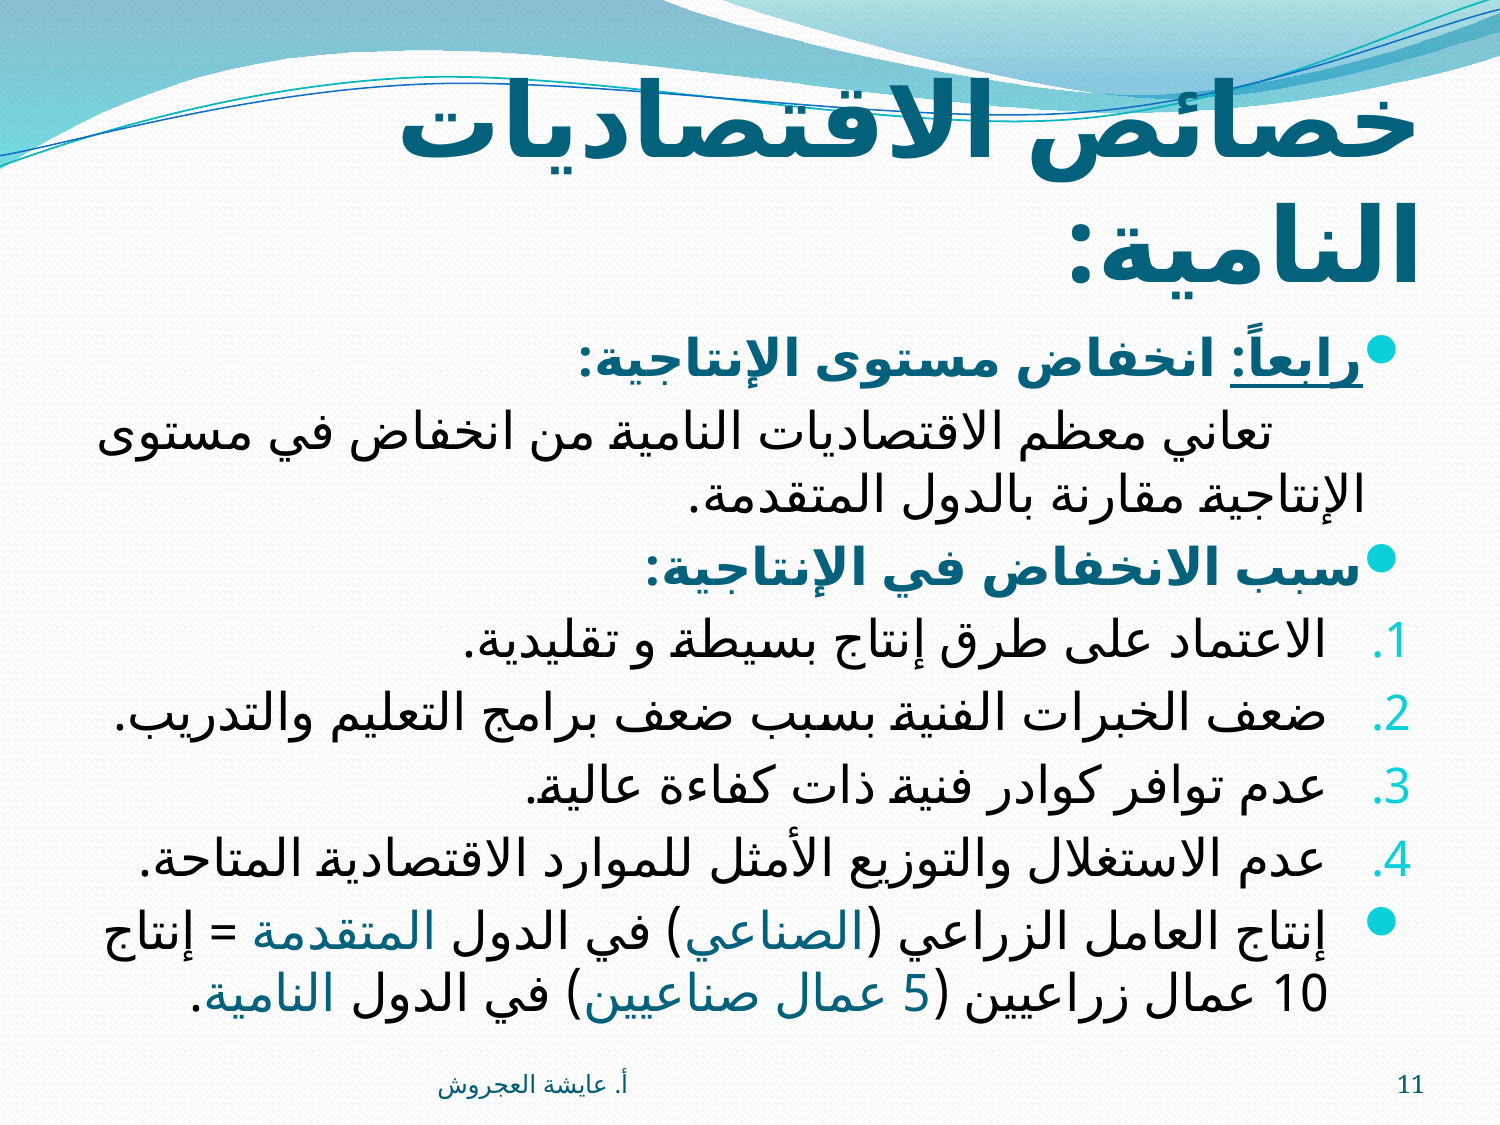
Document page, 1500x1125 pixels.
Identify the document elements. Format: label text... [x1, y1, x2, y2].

footer أ. عايشة العجروش [437, 1042, 988, 1103]
list رابعاً: انخفاض مستوى الإنتاجية: تعاني معظم الاقتصاديات النامية من انخفاض في مستوى الإنتاجية مقارنة بالدول المتقدمة. سبب الانخفاض في الإنتاجية: الاعتماد على طرق إنتاج بسيطة و تقليدية. ضعف الخبرات الفنية بسبب ضعف برامج التعليم والتدريب. عدم توافر كوادر فنية ذات كفاءة عالية. عدم الاستغلال والتوزيع الأمثل للموارد الاقتصادية المتاحة. إنتاج العامل الزراعي (الصناعي) في الدول المتقدمة = إنتاج 10 عمال زراعيين (5 عمال صناعيين) في الدول النامية. [75, 317, 1425, 1038]
title خصائص الاقتصاديات النامية: [75, 115, 1425, 303]
slide_number 11 [1299, 1042, 1425, 1103]
